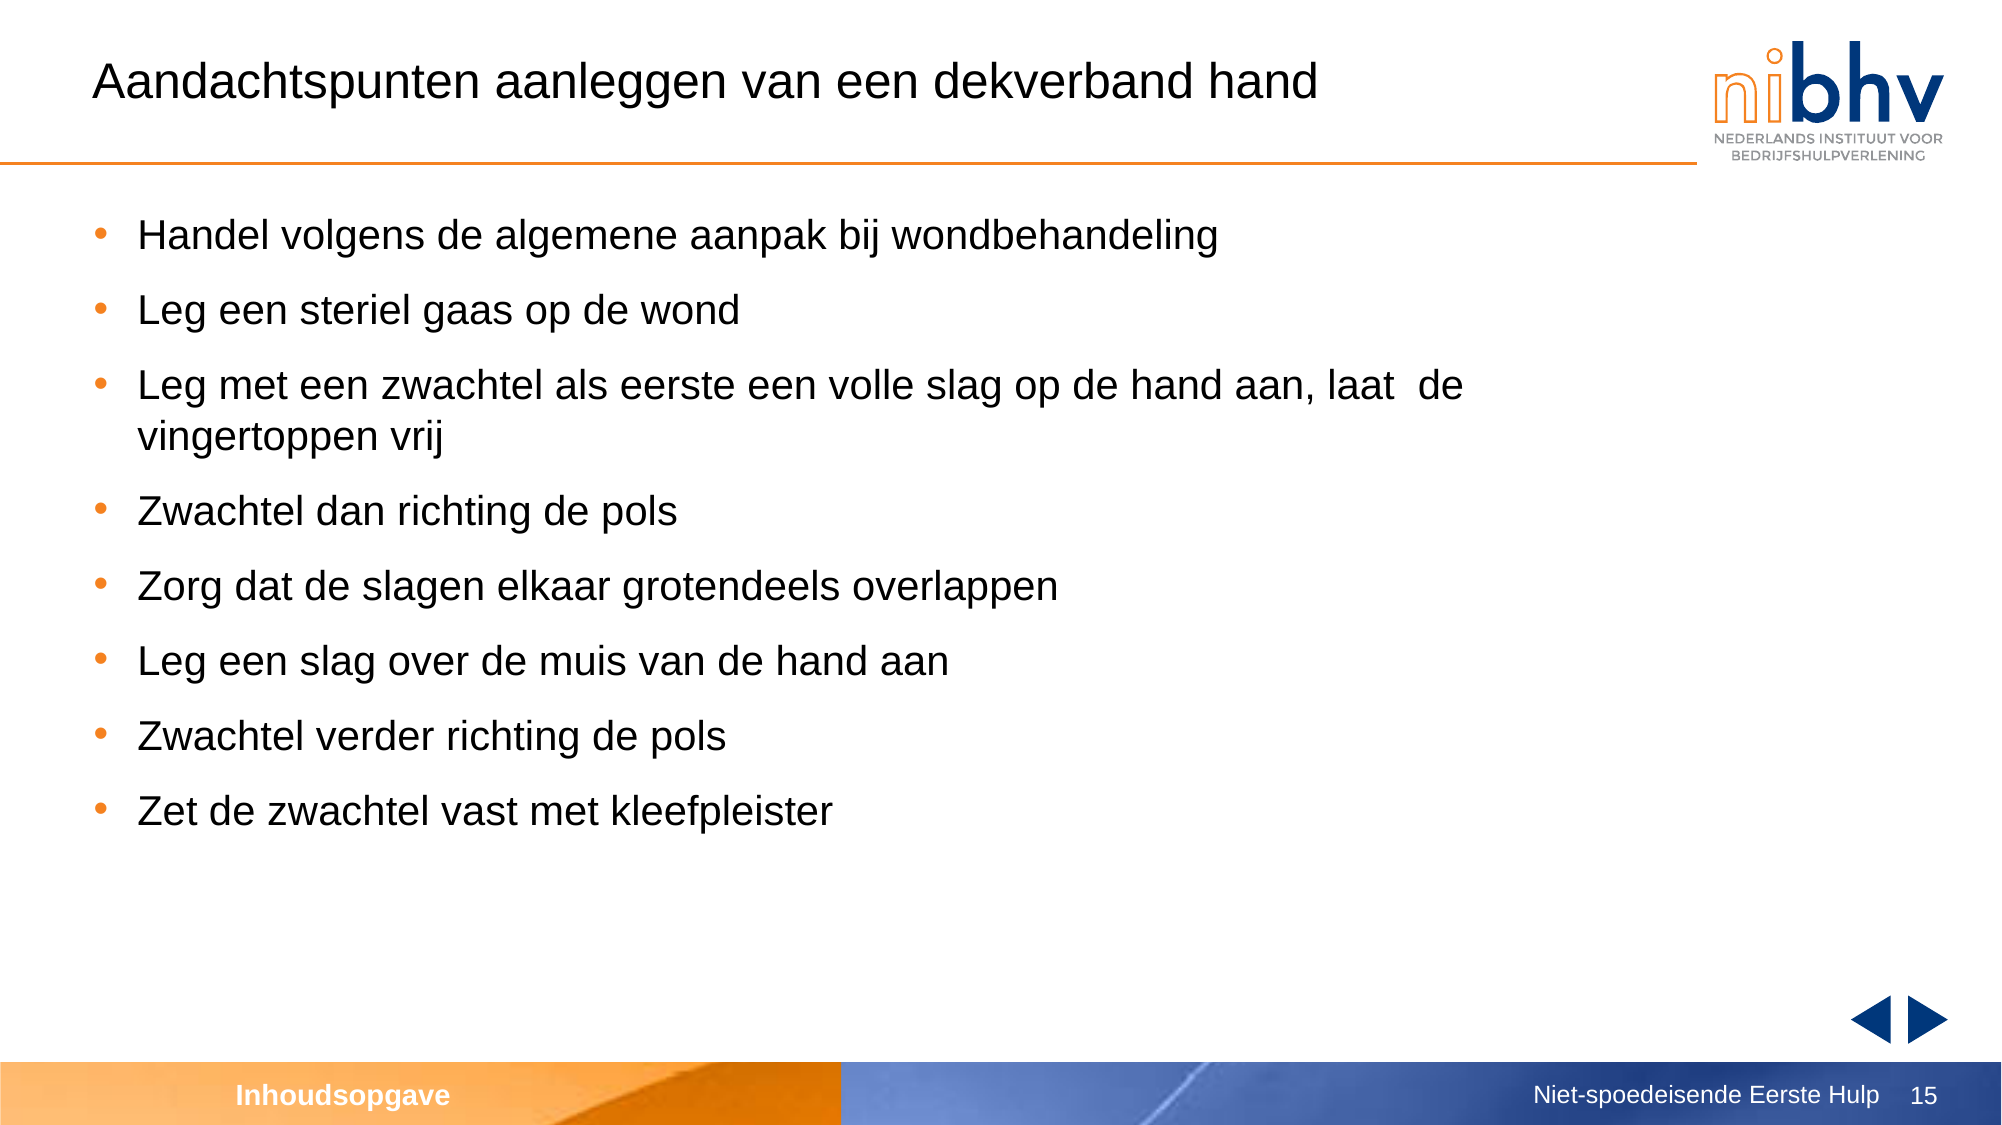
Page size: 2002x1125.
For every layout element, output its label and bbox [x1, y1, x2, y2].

text_box [1838, 987, 1967, 1047]
text_box [195, 1058, 473, 1125]
text_box [0, 0, 2001, 1125]
